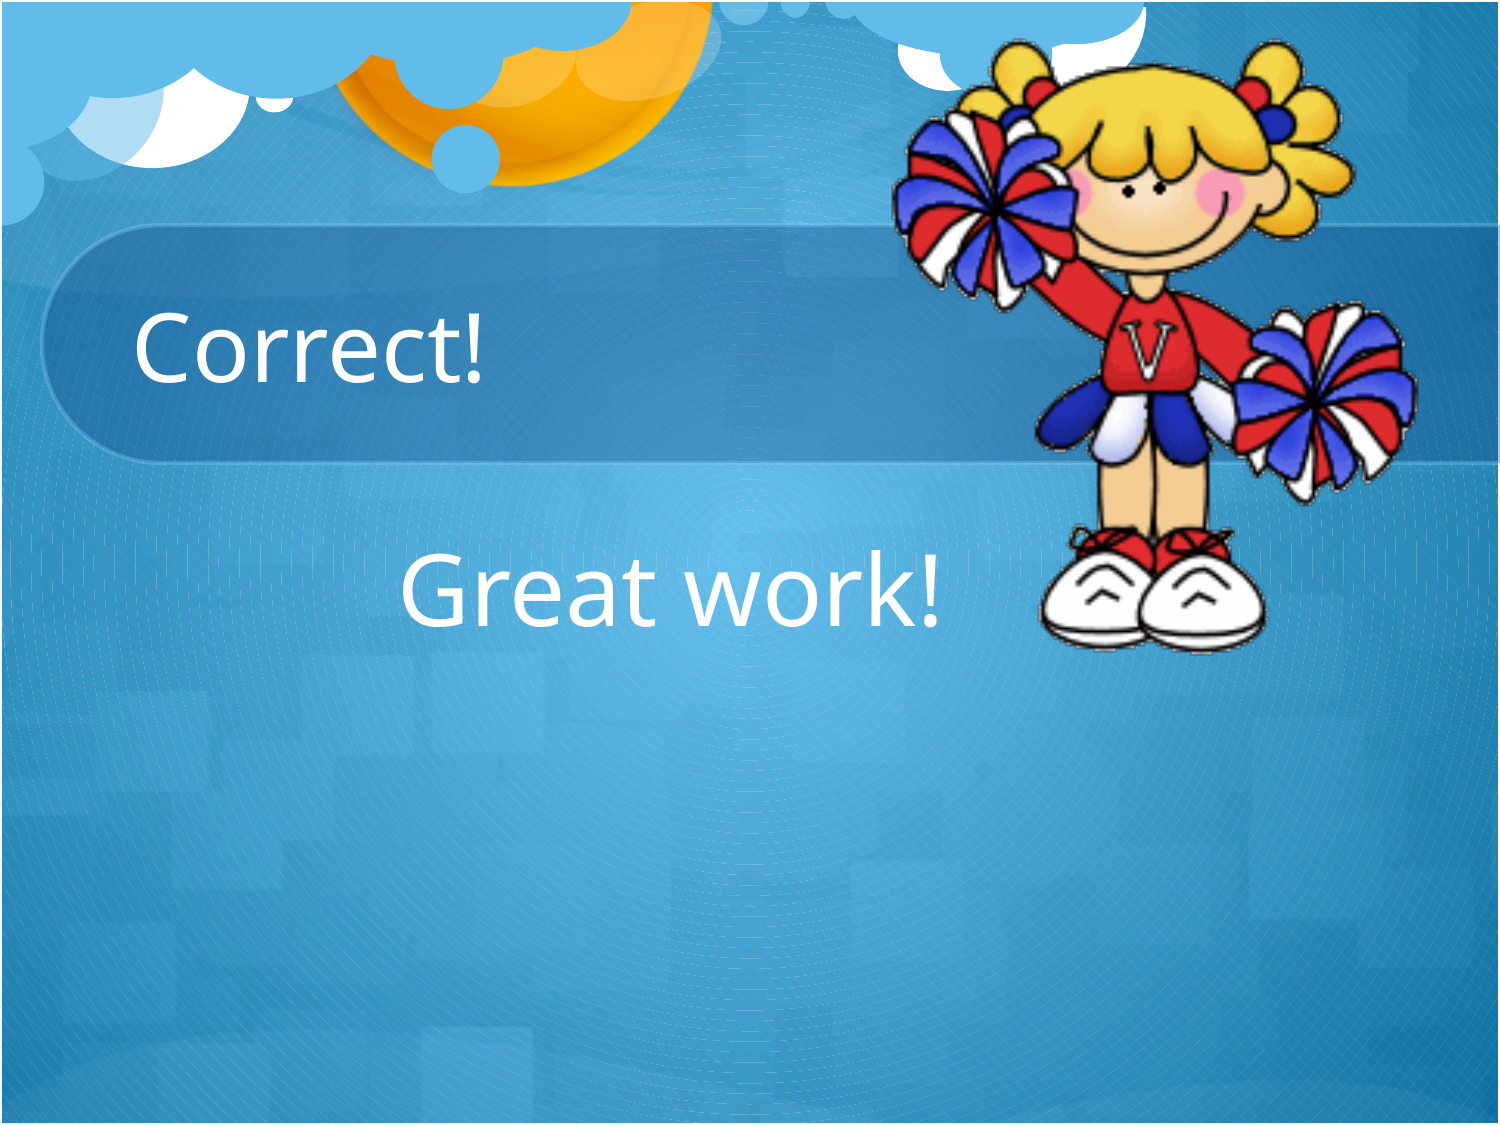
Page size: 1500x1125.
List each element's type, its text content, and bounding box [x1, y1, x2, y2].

text_box Great work! [82, 519, 1260, 1079]
picture [2, 2, 1498, 1123]
title Correct! [116, 224, 883, 463]
